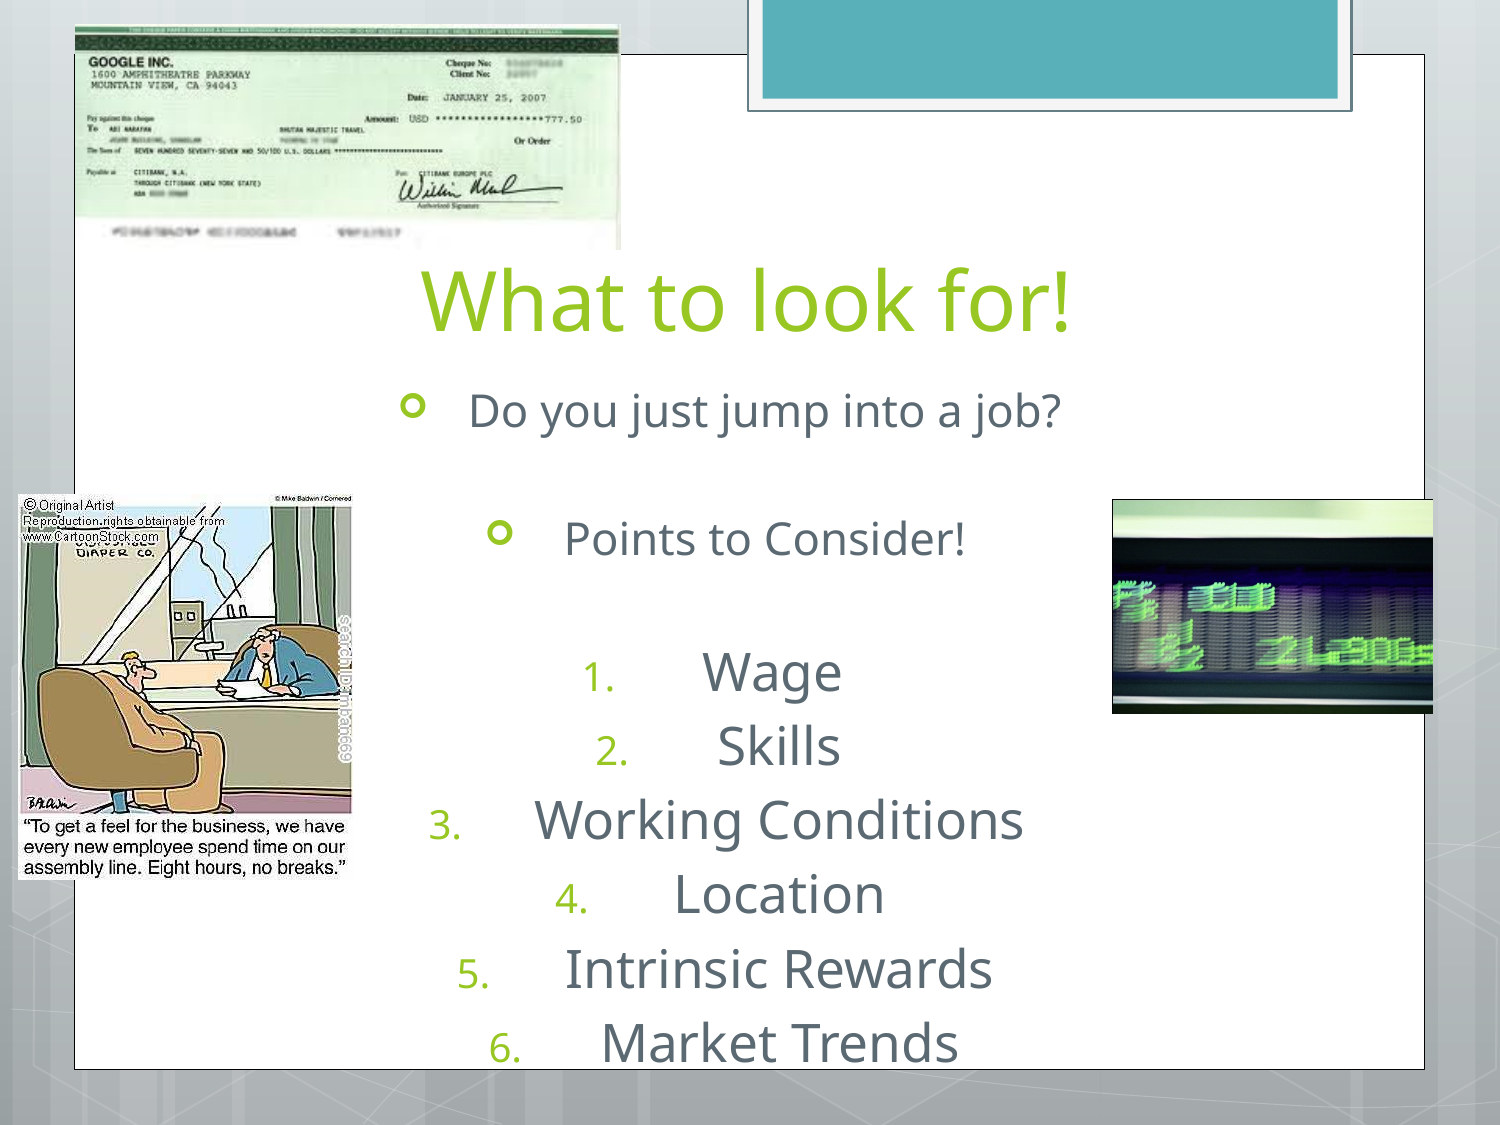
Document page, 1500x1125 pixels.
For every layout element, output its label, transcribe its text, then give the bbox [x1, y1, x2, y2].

picture [74, 24, 621, 251]
list Do you just jump into a job? Points to Consider! Wage Skills Working Conditions Location Intrinsic Rewards Market Trends [162, 375, 1313, 1088]
picture [18, 494, 353, 881]
picture [1112, 499, 1433, 714]
title What to look for! [171, 168, 1324, 357]
